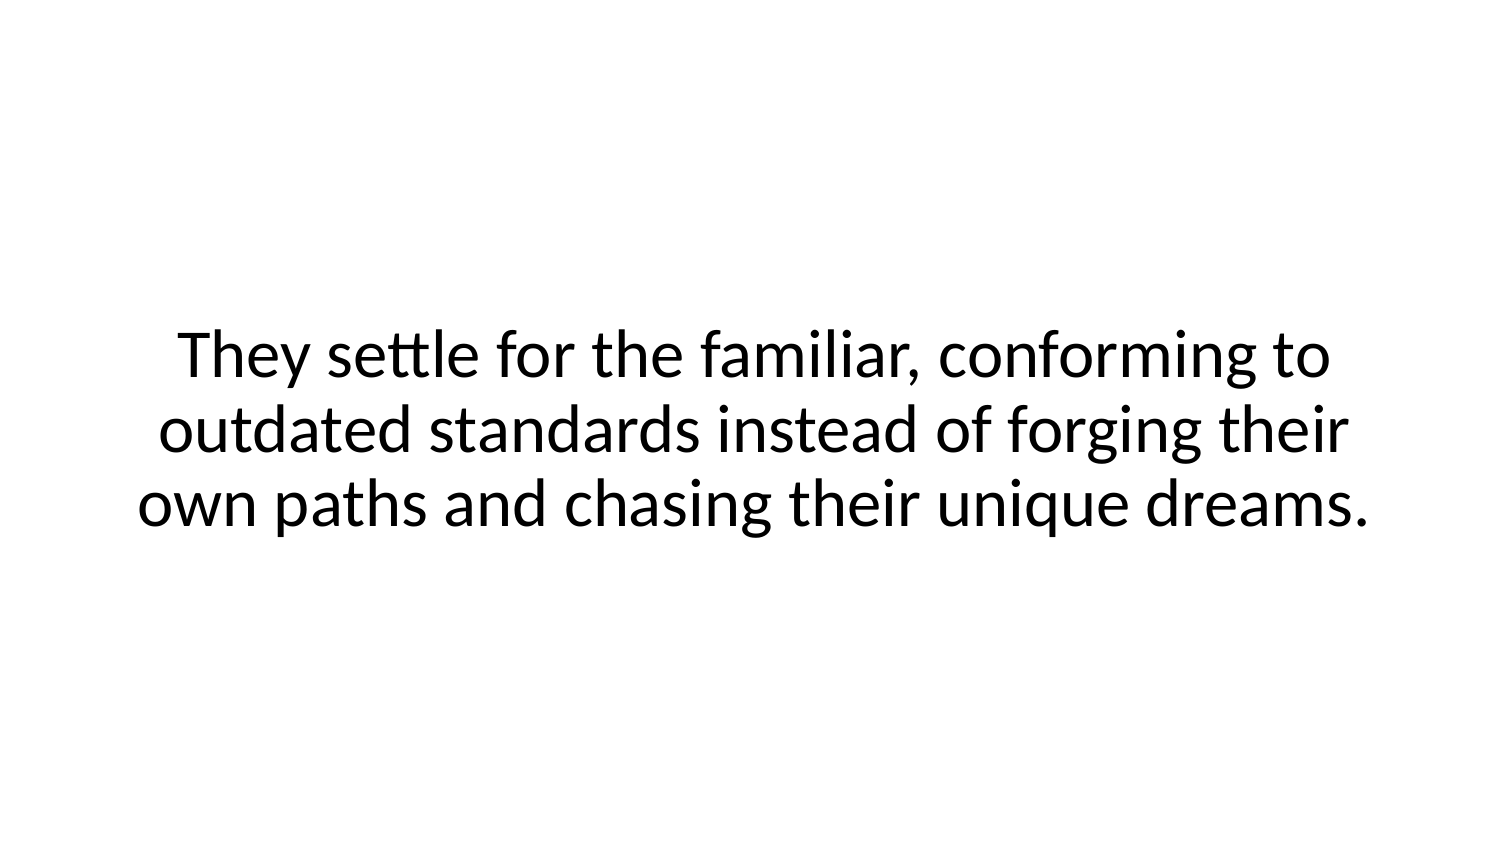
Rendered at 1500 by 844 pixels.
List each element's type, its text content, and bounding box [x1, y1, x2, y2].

list They settle for the familiar, conforming to outdated standards instead of forging their own paths and chasing their unique dreams. [90, 311, 1421, 661]
